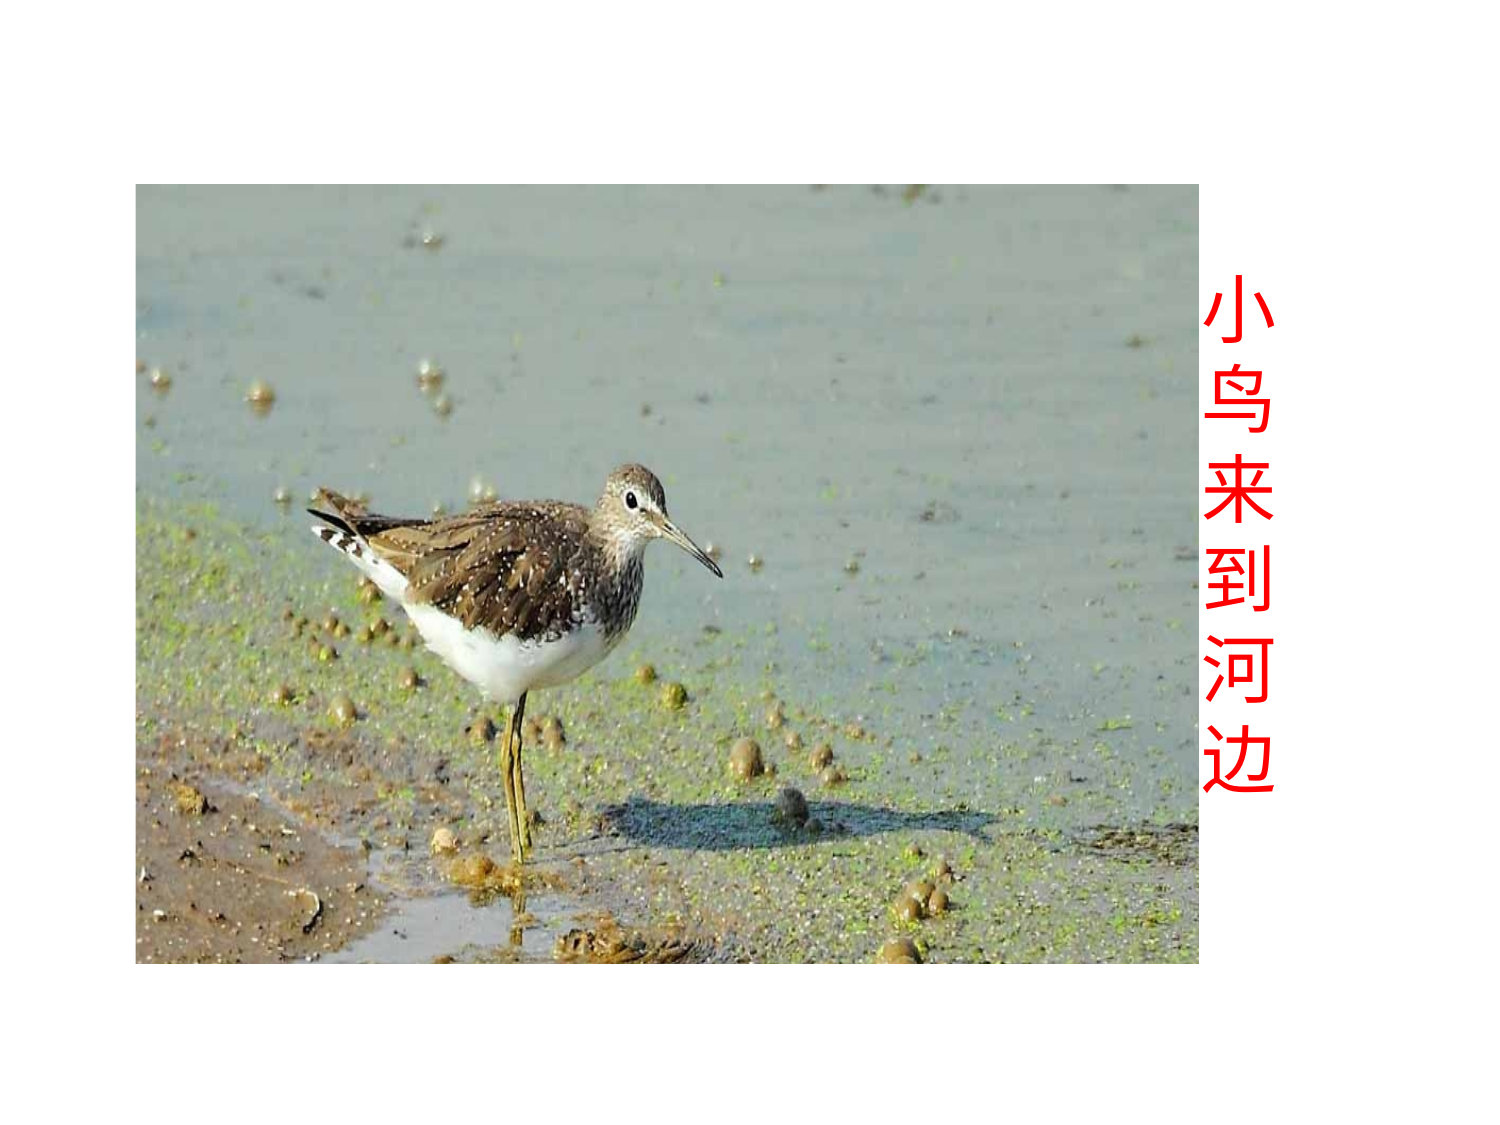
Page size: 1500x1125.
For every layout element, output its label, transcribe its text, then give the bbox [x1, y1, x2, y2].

text_box 小鸟来到河边 [1204, 255, 1294, 811]
picture [135, 184, 1200, 965]
